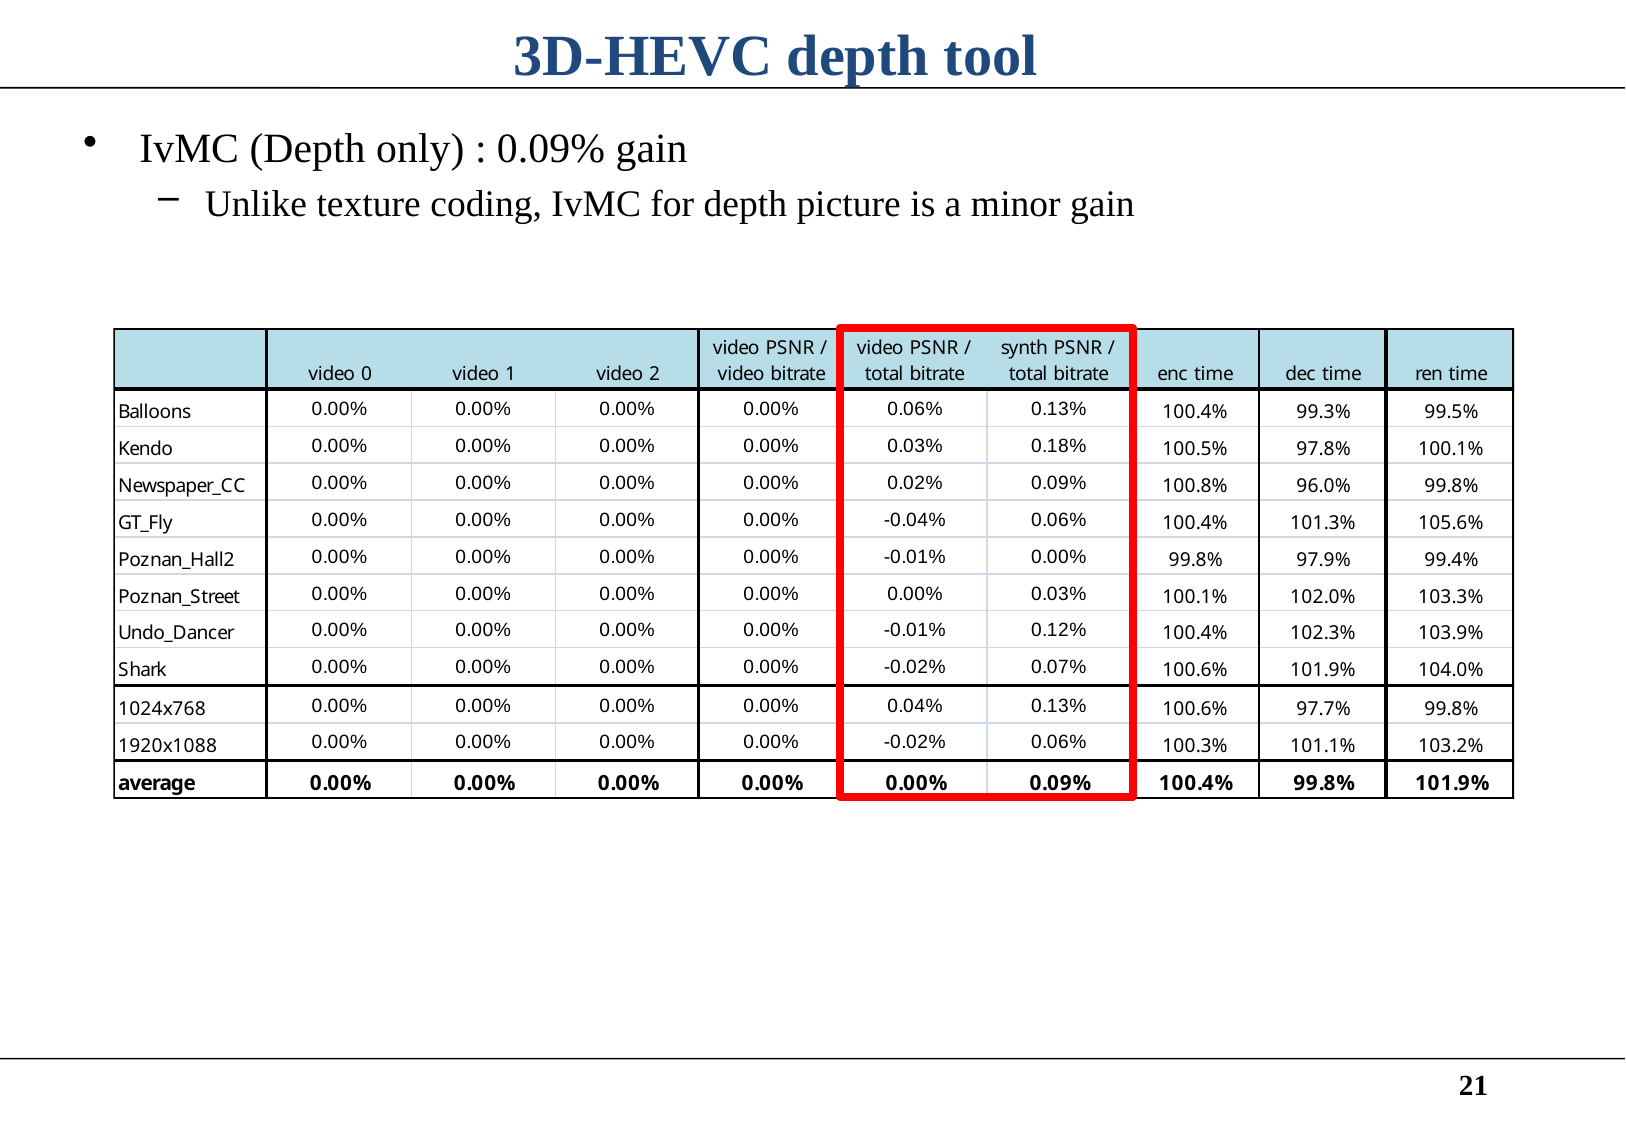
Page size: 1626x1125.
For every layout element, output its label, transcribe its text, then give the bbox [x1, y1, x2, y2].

list IvMC (Depth only) : 0.09% gain Unlike texture coding, IvMC for depth picture is a minor gain [68, 113, 1544, 1005]
title 3D-HEVC depth tool [68, 9, 1484, 94]
picture [113, 327, 1516, 801]
slide_number 21 [1403, 1058, 1544, 1106]
